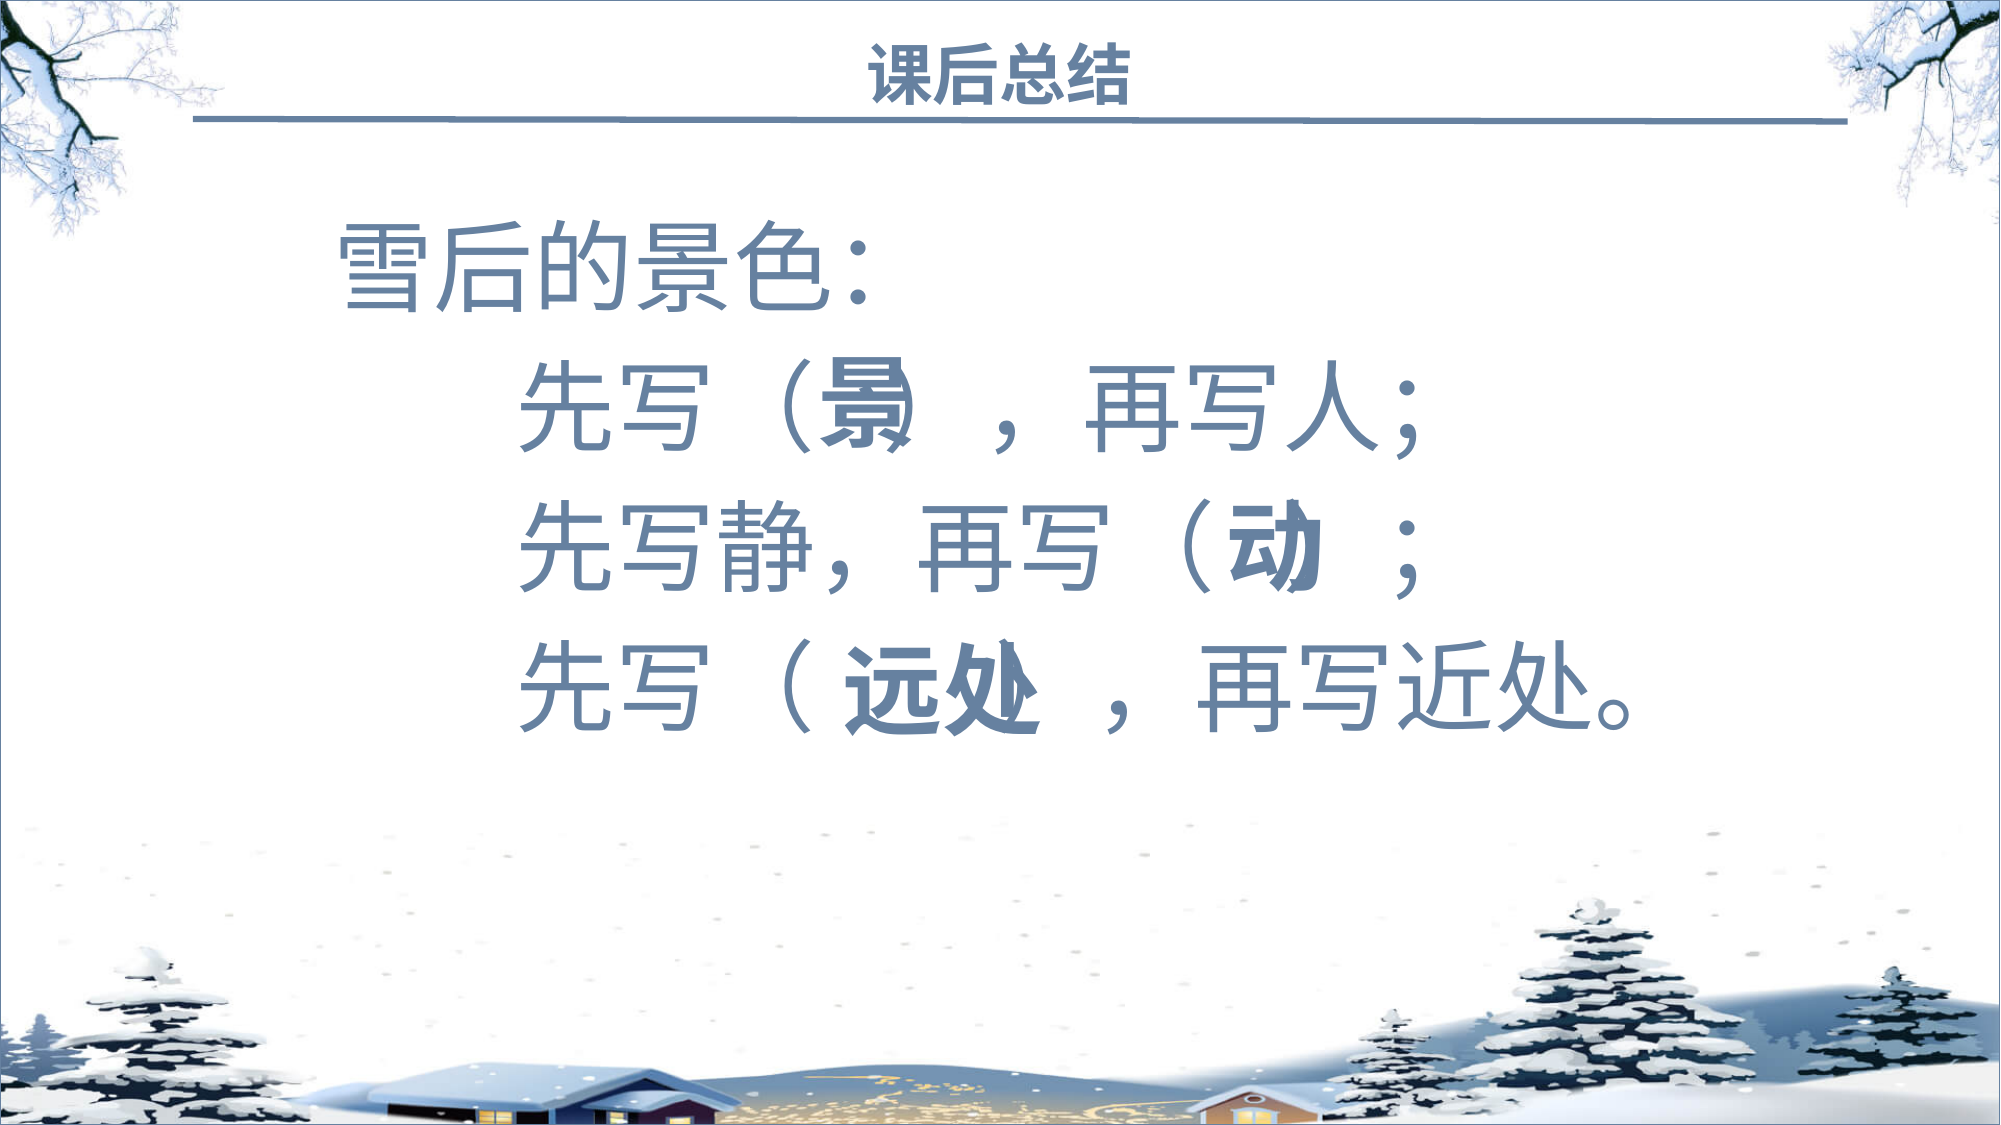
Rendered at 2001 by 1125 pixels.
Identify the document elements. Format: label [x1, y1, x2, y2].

text_box [0, 0, 2000, 1125]
